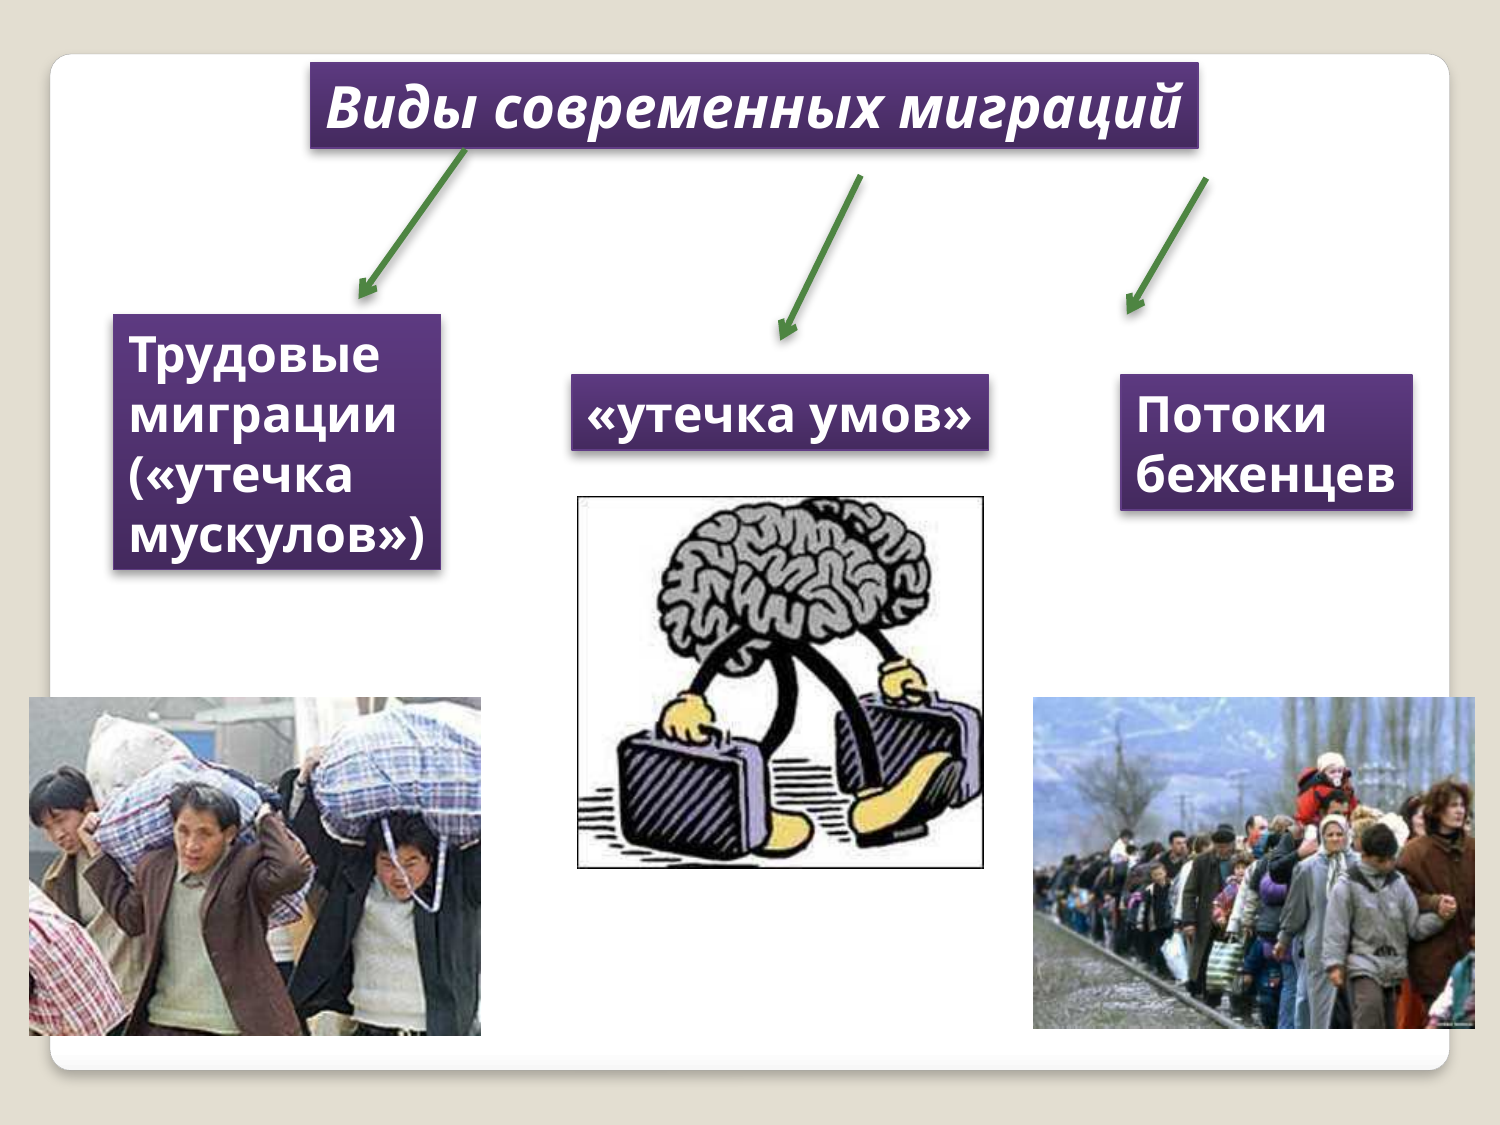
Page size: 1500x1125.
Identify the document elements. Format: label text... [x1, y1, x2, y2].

picture [576, 496, 984, 869]
text_box Виды современных миграций [310, 62, 1199, 149]
text_box Трудовые миграции («утечка мускулов») [113, 314, 441, 570]
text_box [779, 174, 861, 341]
picture [29, 696, 481, 1036]
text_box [358, 148, 466, 300]
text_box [1126, 177, 1207, 315]
picture [1033, 697, 1475, 1029]
text_box «утечка умов» [571, 374, 989, 451]
text_box Потоки беженцев [1120, 374, 1413, 511]
